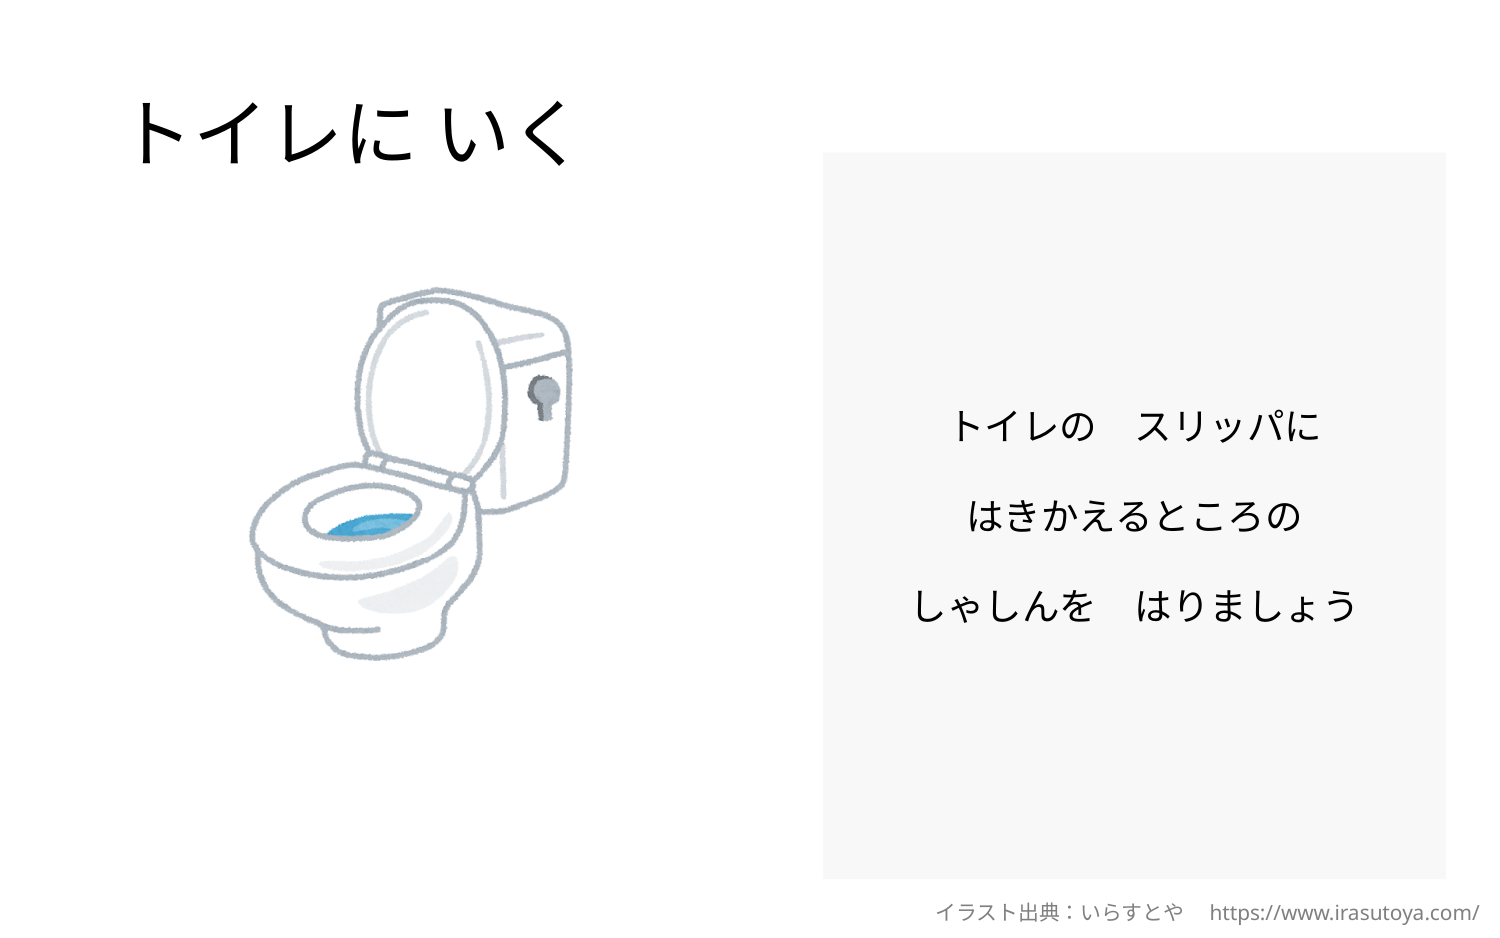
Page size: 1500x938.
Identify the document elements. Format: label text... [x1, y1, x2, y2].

picture [241, 277, 579, 670]
text_box トイレに いく [104, 78, 805, 184]
text_box トイレの スリッパに はきかえるところの しゃしんを はりましょう [823, 152, 1447, 880]
